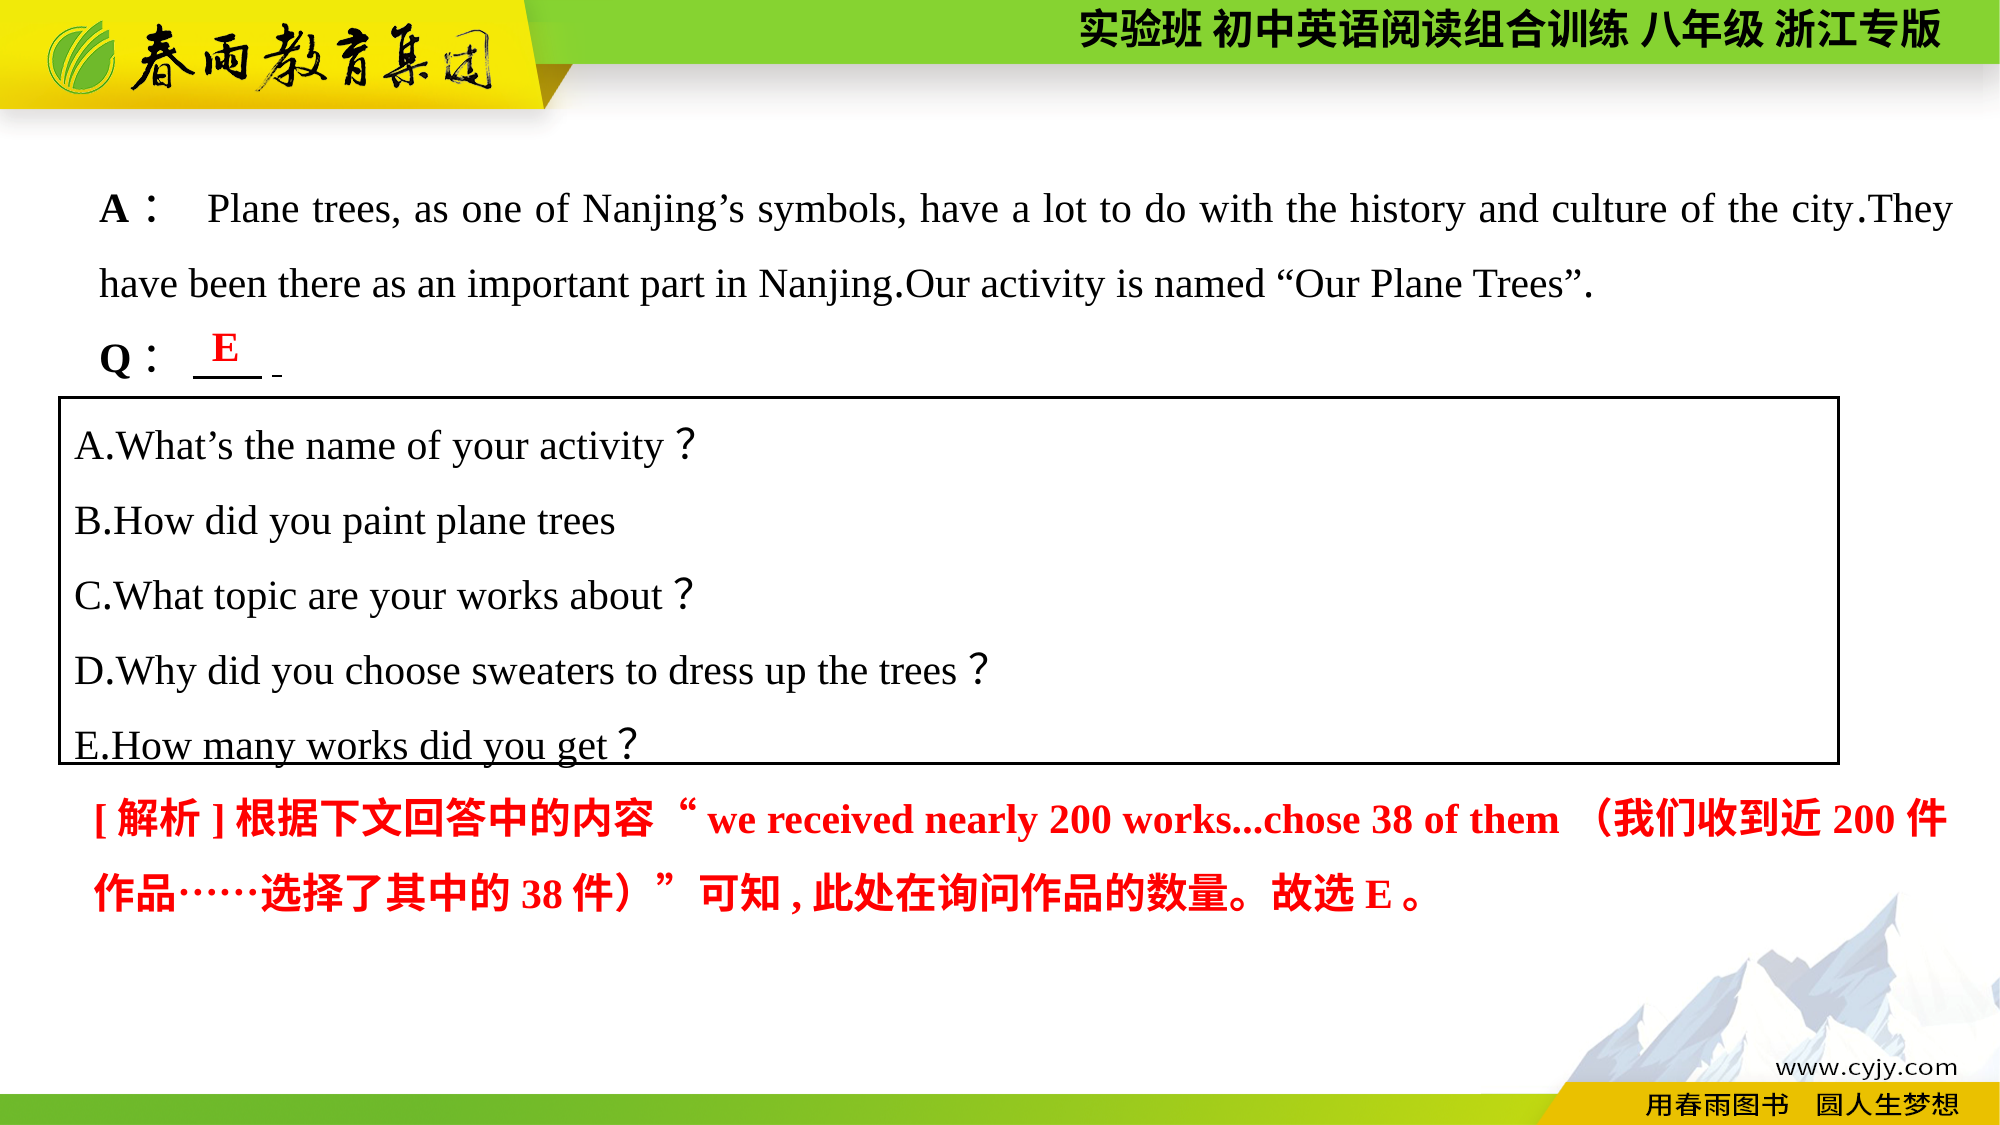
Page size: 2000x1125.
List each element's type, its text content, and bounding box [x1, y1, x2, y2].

text_box [解析]根据下文回答中的内容“we received nearly 200 works...chose 38 of them（我们收到近200件作品……选择了其中的38件）”可知,此处在询问作品的数量。故选E。 [78, 759, 1963, 925]
text_box A： Plane trees, as one of Nanjing’s symbols, have a lot to do with the history and culture of the city.They have been there as an important part in Nanjing.Our activity is named “Our Plane Trees”. Q： . [84, 148, 1969, 388]
text_box A.What’s the name of your activity？ B.How did you paint plane trees C.What topic are your works about？ D.Why did you choose sweaters to dress up the trees？ E.How many works did you get？ [59, 385, 1944, 776]
text_box [59, 397, 1839, 764]
picture [0, 0, 2000, 1125]
